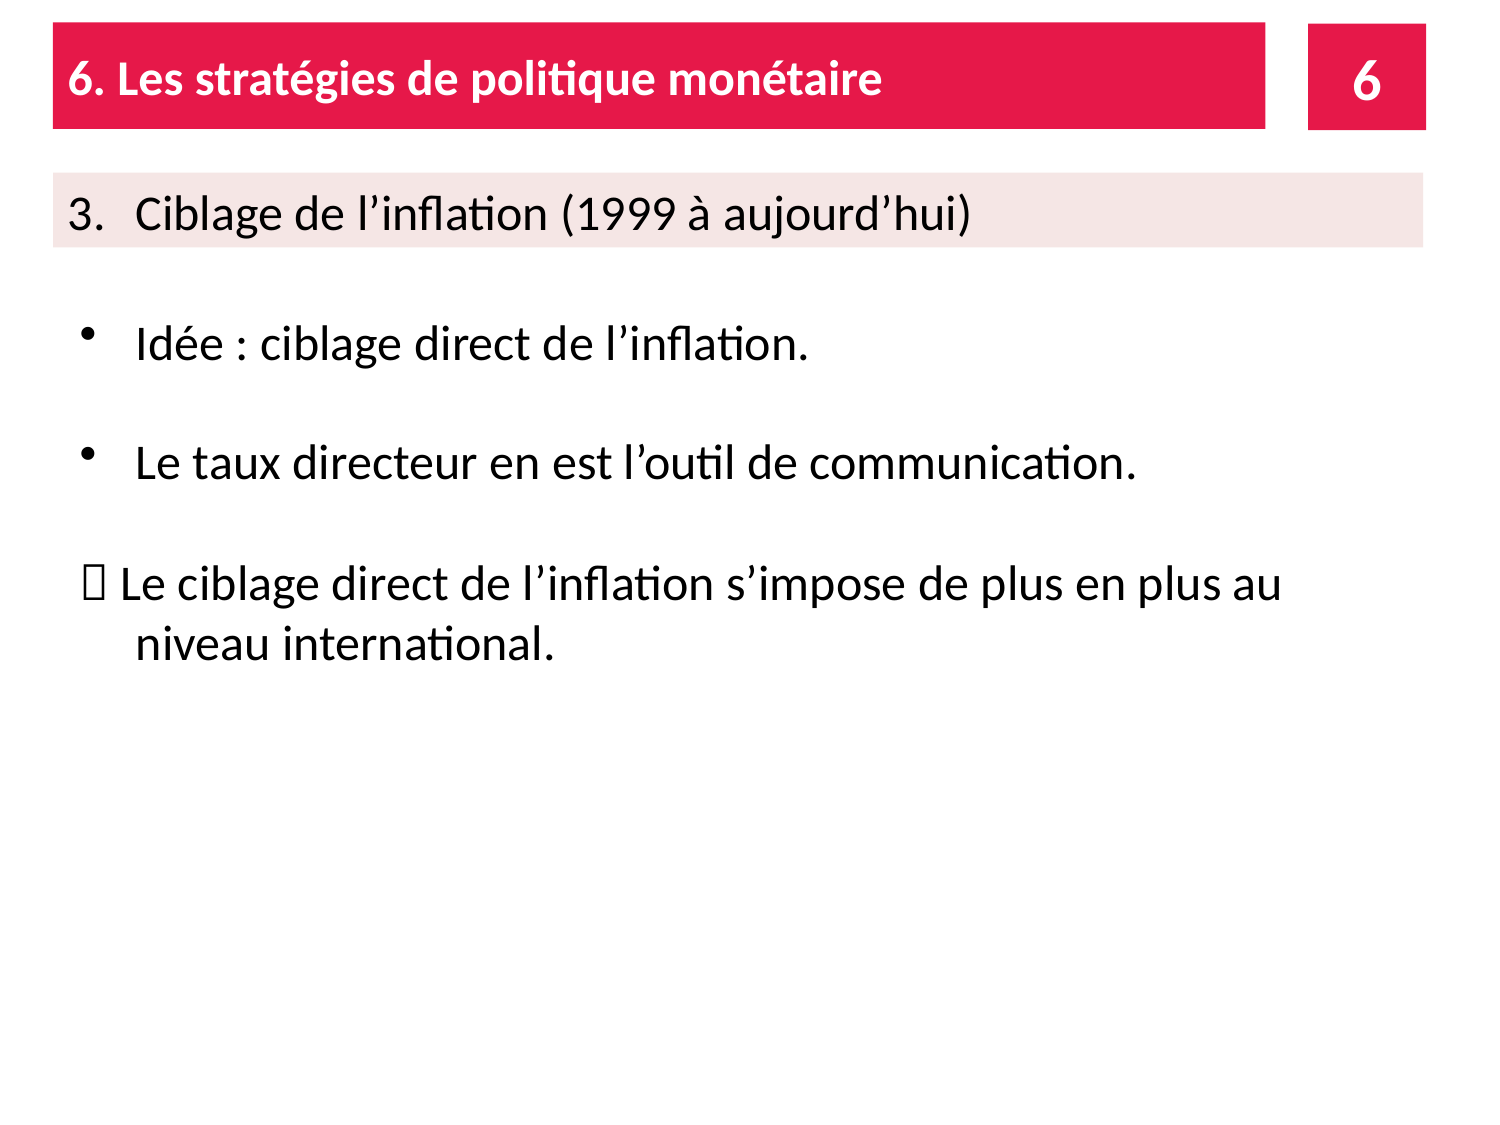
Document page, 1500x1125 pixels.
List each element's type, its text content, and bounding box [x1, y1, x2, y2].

text_box 6. Les stratégies de politique monétaire [52, 22, 1266, 129]
text_box 3. Ciblage de l’inflation (1999 à aujourd’hui) [53, 172, 1424, 248]
text_box Idée : ciblage direct de l’inflation. Le taux directeur en est l’outil de communication.  Le ciblage direct de l’inflation s’impose de plus en plus au niveau international. [64, 302, 1427, 678]
text_box 6 [1308, 23, 1427, 131]
